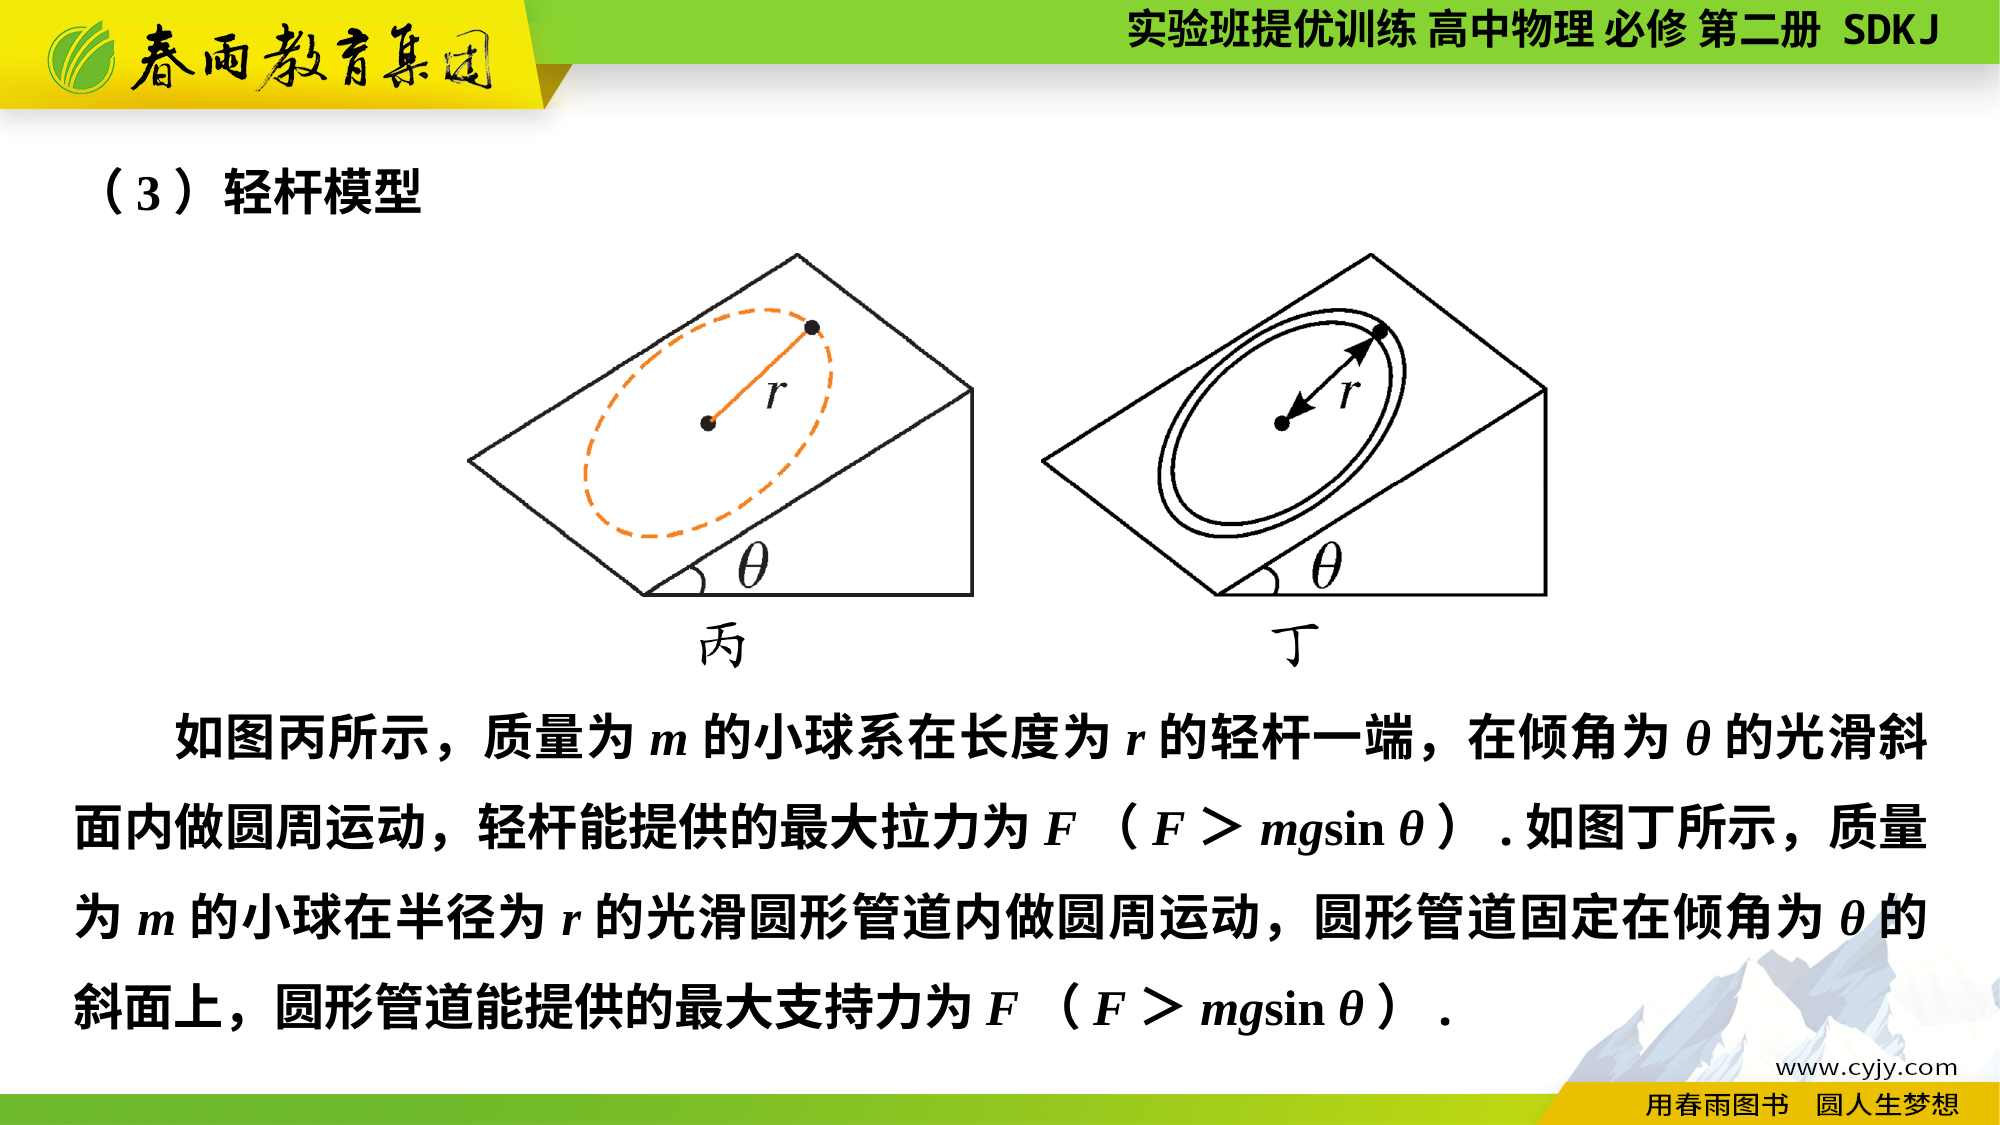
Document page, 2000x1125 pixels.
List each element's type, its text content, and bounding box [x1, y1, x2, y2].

text_box 如图丙所示，质量为m的小球系在长度为r的轻杆一端，在倾角为θ的光滑斜面内做圆周运动，轻杆能提供的最大拉力为F（F＞mgsin θ）.如图丁所示，质量为m的小球在半径为r的光滑圆形管道内做圆周运动，圆形管道固定在倾角为θ的斜面上，圆形管道能提供的最大支持力为F（F＞mgsin θ）. [59, 668, 1944, 1043]
picture [0, 0, 2000, 1125]
list （3）轻杆模型 [59, 122, 1944, 217]
